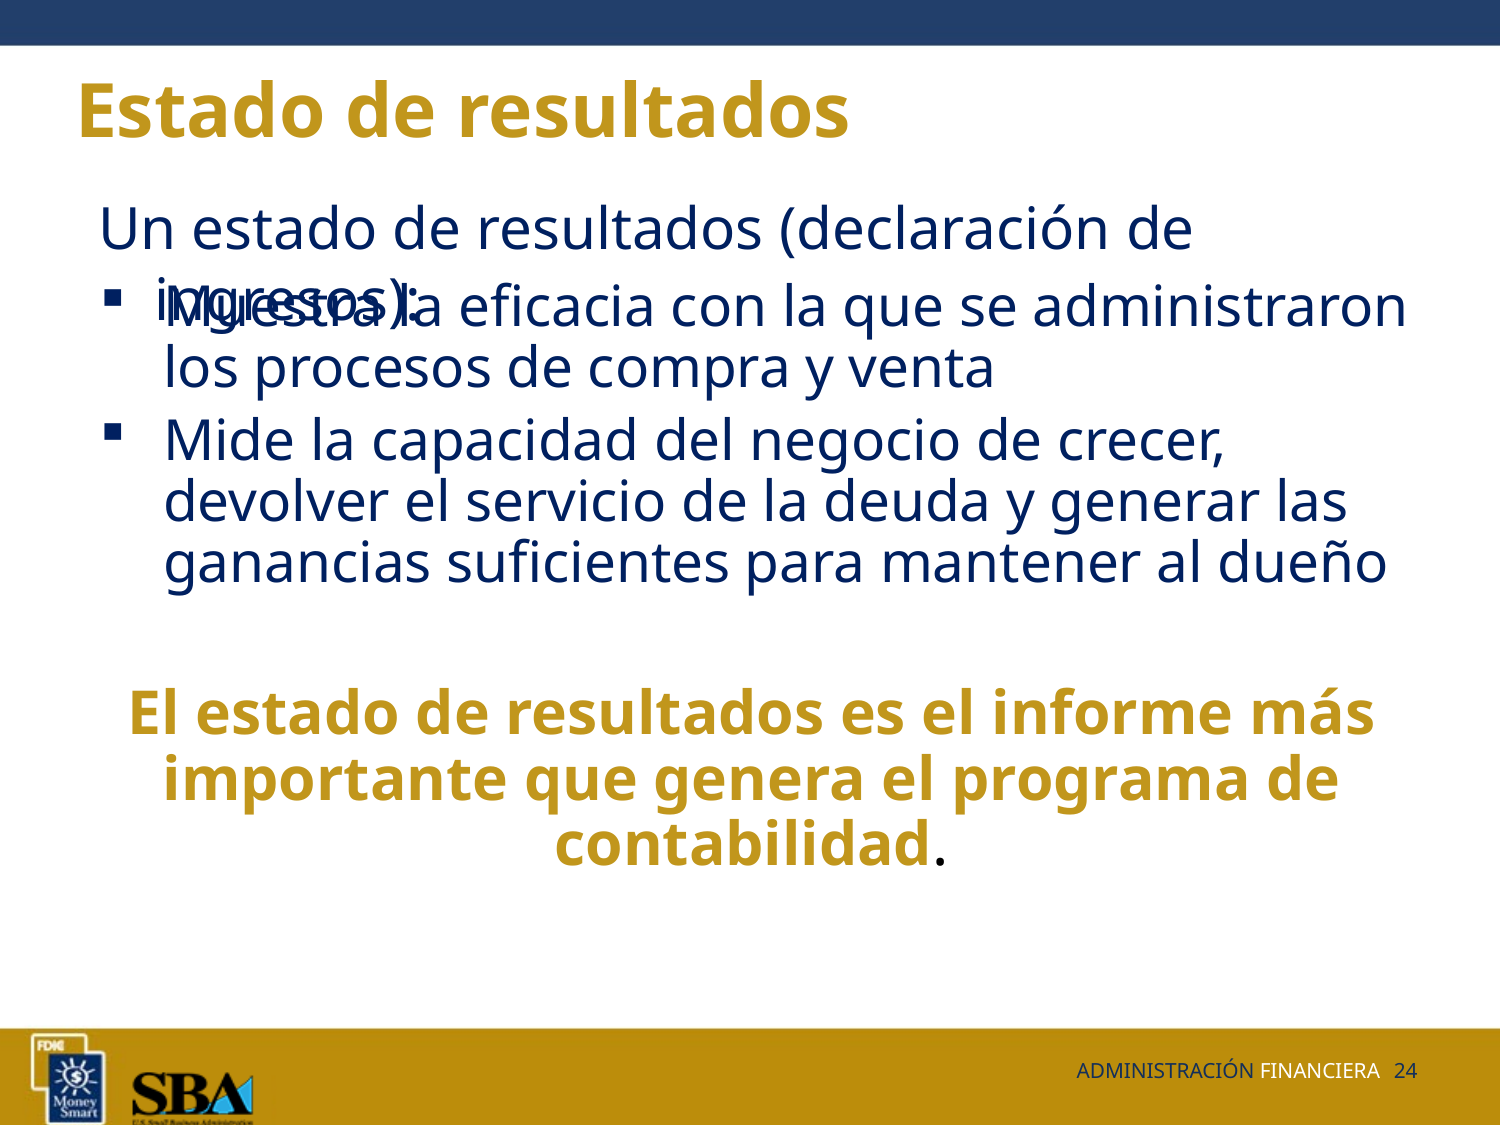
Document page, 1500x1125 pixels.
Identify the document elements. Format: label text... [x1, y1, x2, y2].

text_box Un estado de resultados (declaración de ingresos): [90, 184, 1441, 339]
picture [0, 0, 1500, 1125]
list Muestra la eficacia con la que se administraron los procesos de compra y venta Mide la capacidad del negocio de crecer, devolver el servicio de la deuda y generar las ganancias suficientes para mantener al dueño El estado de resultados es el informe más importante que genera el programa de contabilidad. [90, 278, 1413, 920]
title Estado de resultados [75, 62, 1425, 163]
